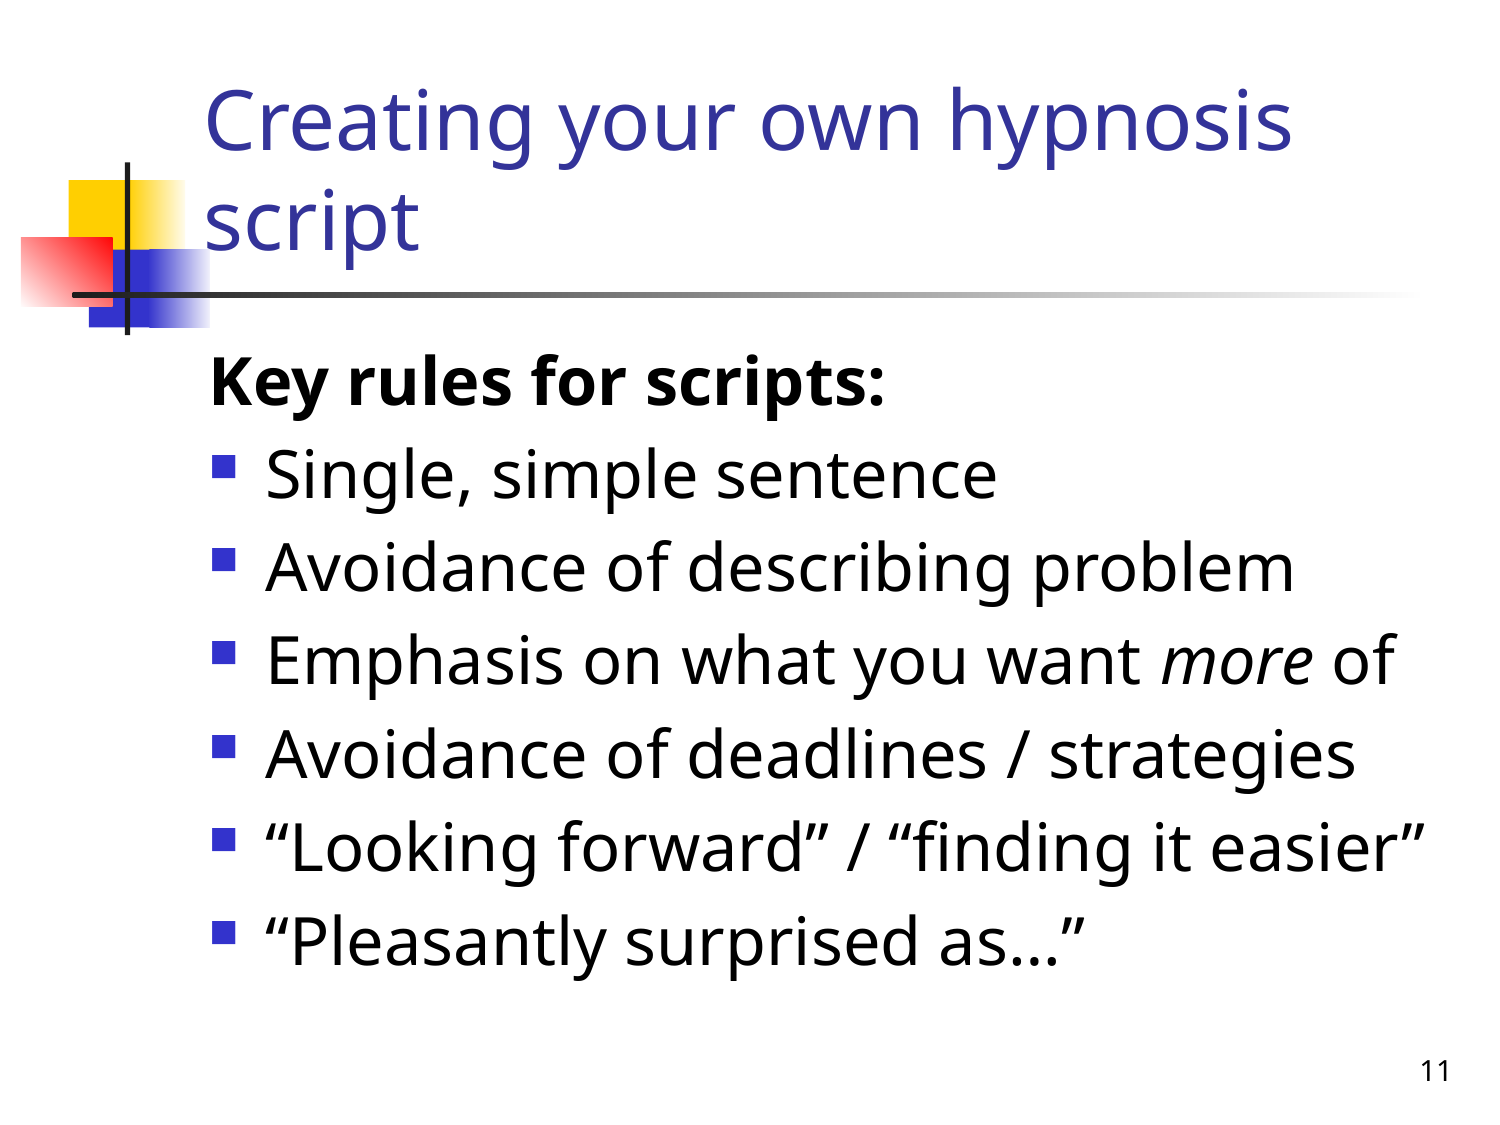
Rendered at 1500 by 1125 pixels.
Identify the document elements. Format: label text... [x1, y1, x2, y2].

list Key rules for scripts: Single, simple sentence Avoidance of describing problem Emphasis on what you want more of Avoidance of deadlines / strategies “Looking forward” / “finding it easier” “Pleasantly surprised as…” [193, 331, 1469, 1006]
slide_number 11 [1155, 1024, 1468, 1100]
title Creating your own hypnosis script [188, 35, 1468, 275]
